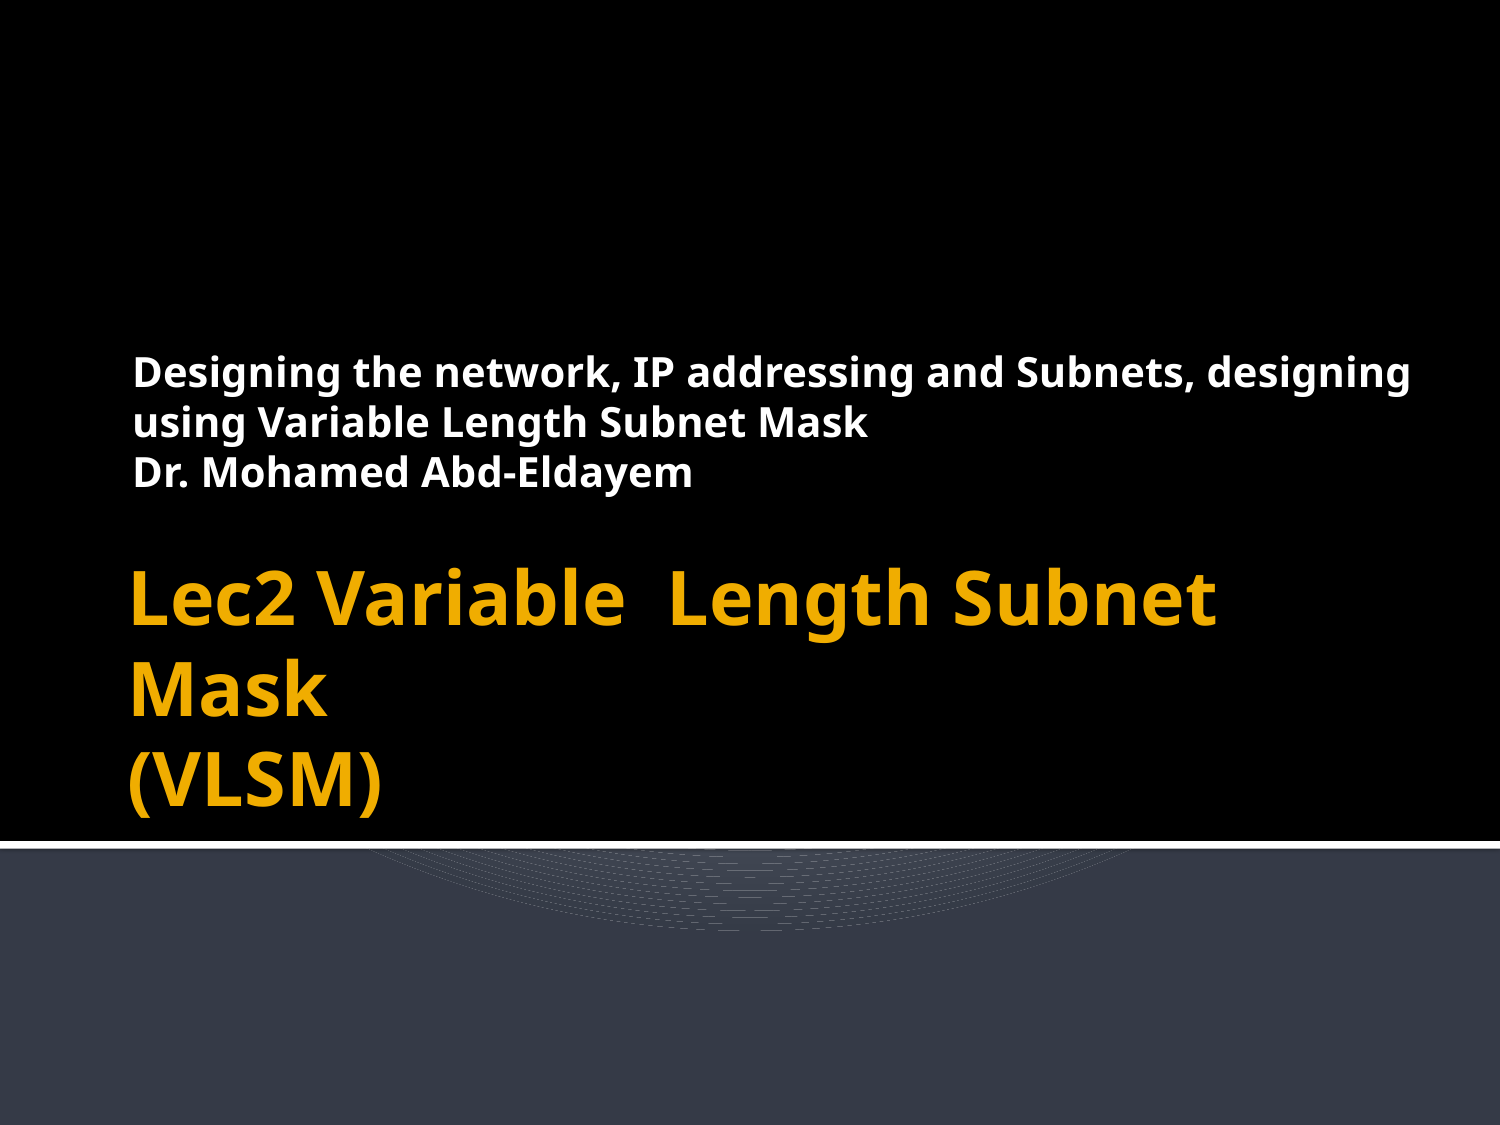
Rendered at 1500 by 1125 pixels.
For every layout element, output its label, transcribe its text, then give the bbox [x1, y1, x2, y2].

title Lec2 Variable Length Subnet Mask (VLSM) [112, 550, 1438, 825]
subtitle Designing the network, IP addressing and Subnets, designing using Variable Length Subnet Mask Dr. Mohamed Abd-Eldayem [112, 299, 1438, 546]
